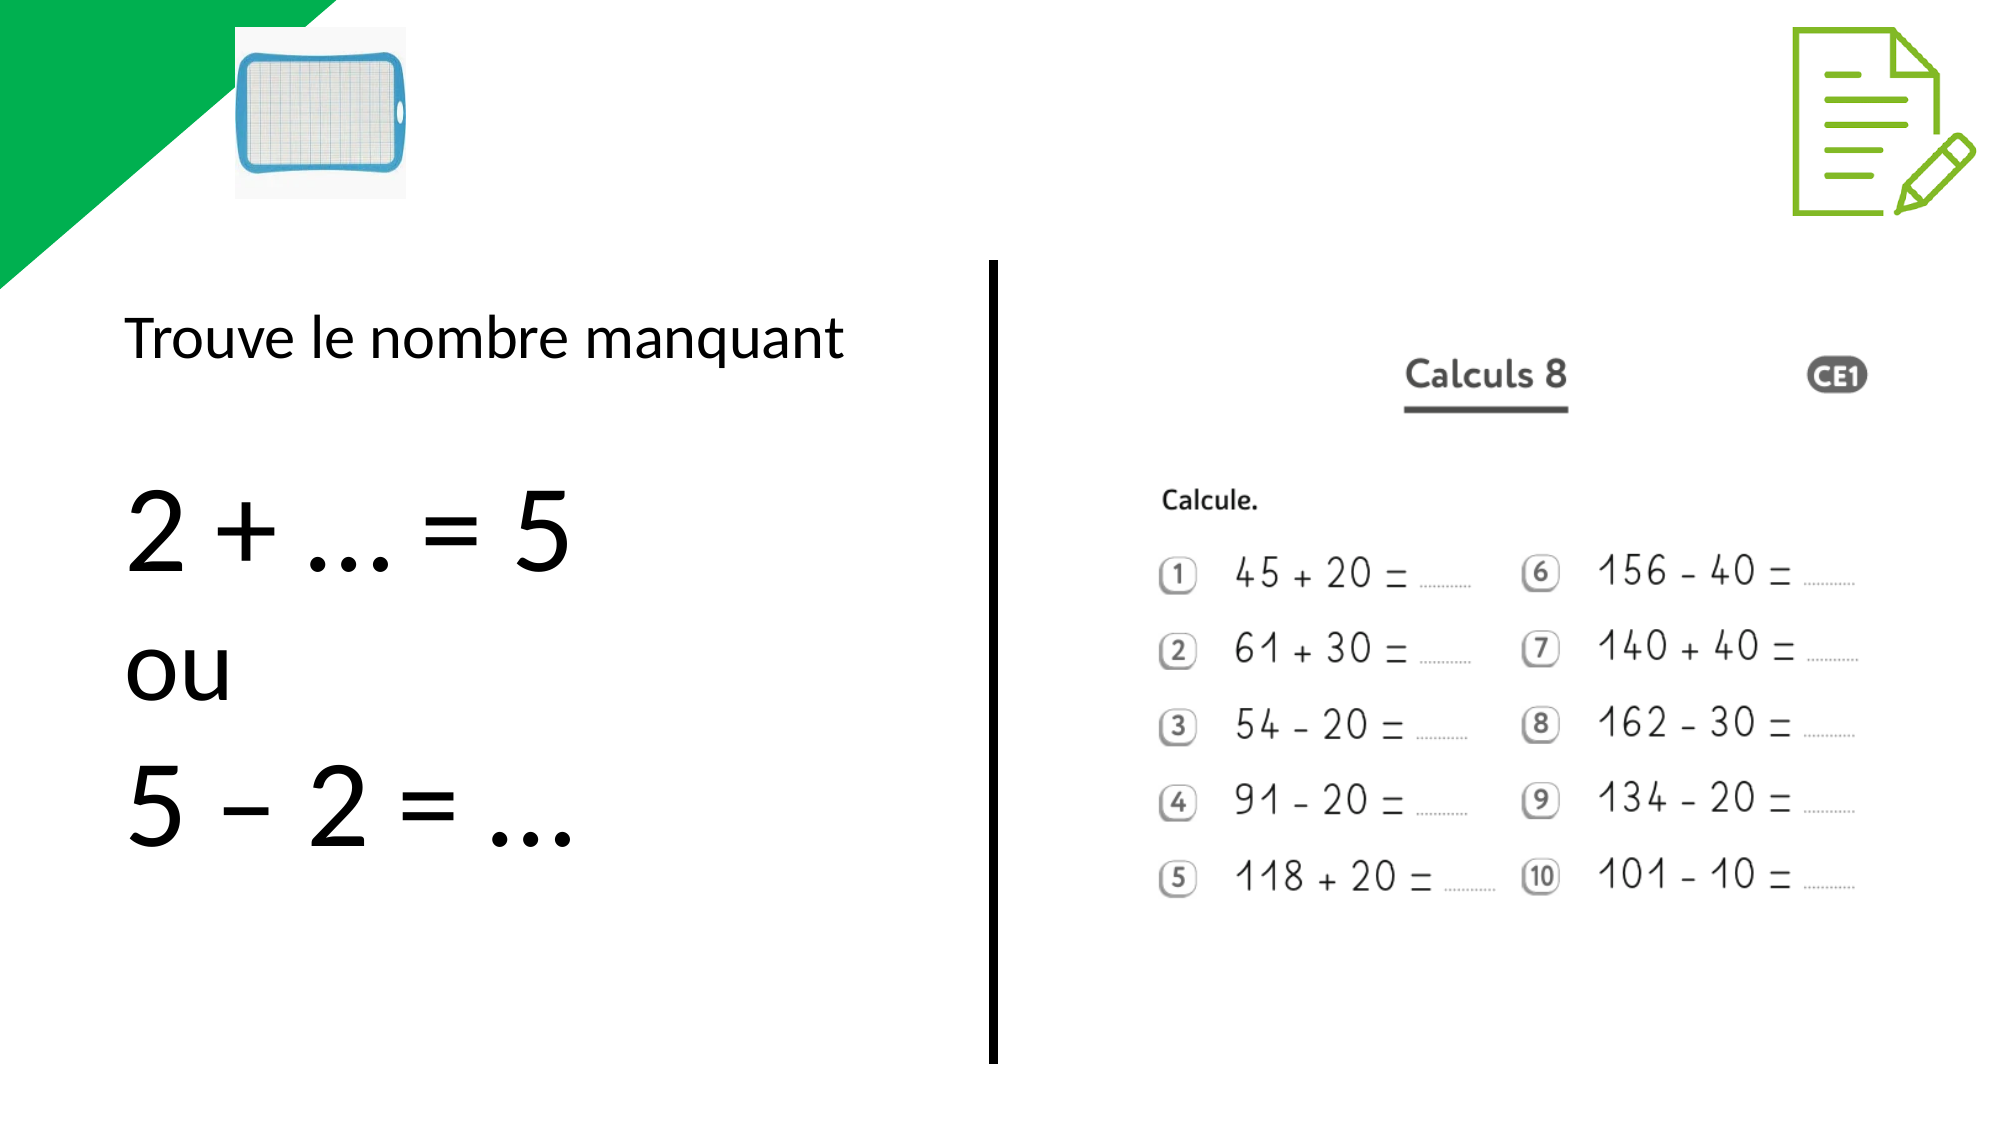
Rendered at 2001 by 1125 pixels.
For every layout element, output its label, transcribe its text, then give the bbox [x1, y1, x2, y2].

text_box [0, 0, 337, 290]
picture [1085, 332, 1903, 929]
text_box Trouve le nombre manquant 2 + … = 5 ou 5 – 2 = … [109, 289, 915, 879]
picture [235, 27, 406, 199]
picture [1790, 27, 1978, 216]
